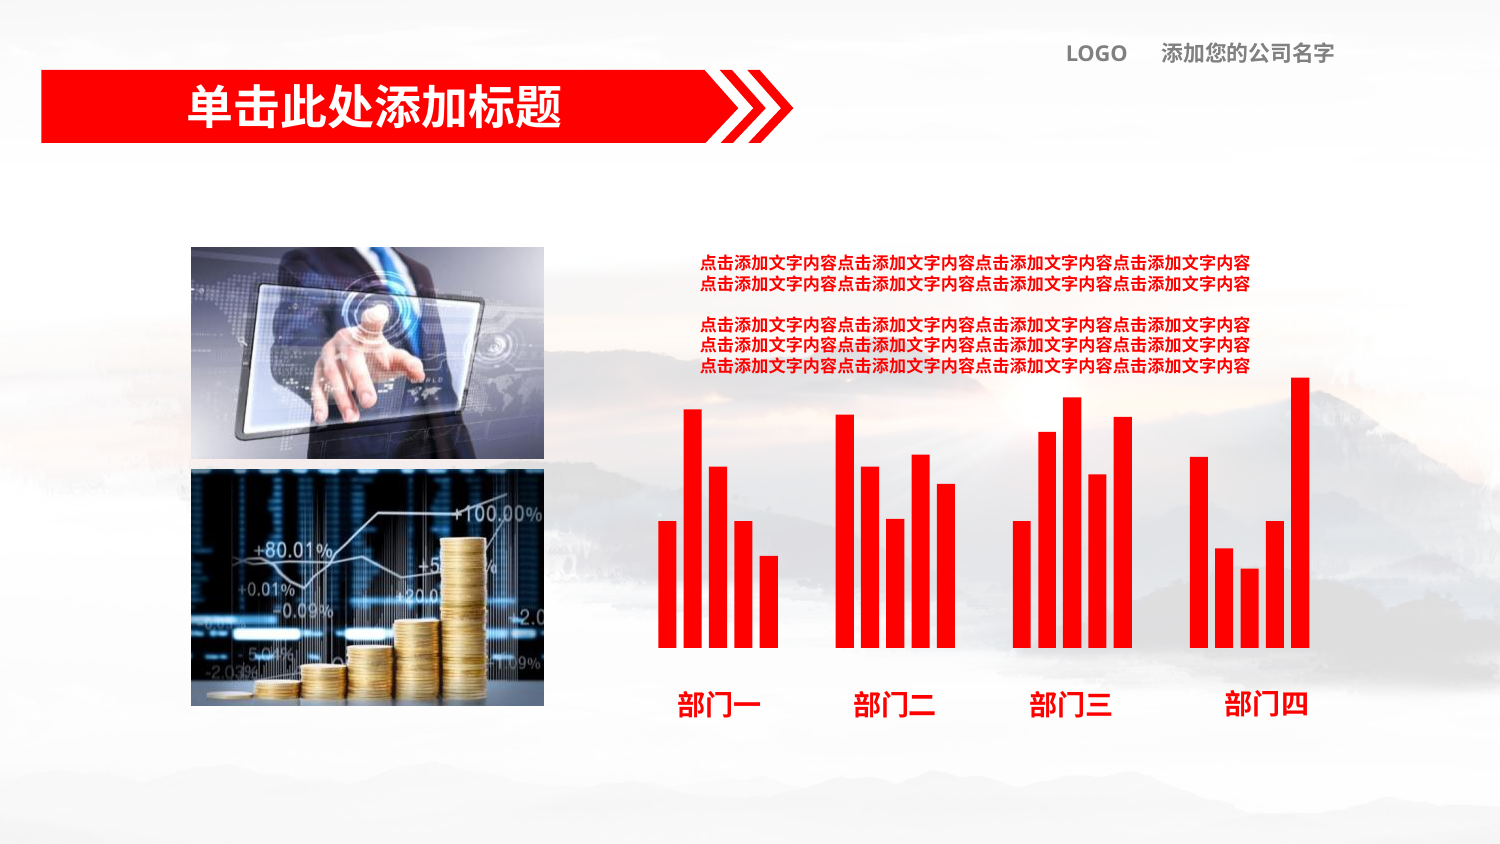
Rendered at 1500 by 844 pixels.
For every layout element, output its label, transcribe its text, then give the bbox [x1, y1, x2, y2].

text_box 部门二 [838, 680, 1015, 729]
picture [191, 468, 545, 706]
text_box 部门一 [662, 680, 838, 729]
text_box 部门四 [1210, 678, 1388, 728]
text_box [41, 69, 794, 144]
text_box 点击添加文字内容点击添加文字内容点击添加文字内容点击添加文字内容 点击添加文字内容点击添加文字内容点击添加文字内容点击添加文字内容 点击添加文字内容点击添加文字内容点击添加文字内容点击添加文字内容 点击添加文字内容点击添加文字内容点击添加文字内容点击添加文字内容 点击添加文字内容点击添加文字内容点击添加文字内容点击添加文字内容 [684, 244, 1308, 376]
text_box 部门三 [1015, 680, 1193, 729]
picture [191, 247, 545, 459]
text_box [658, 377, 1310, 649]
text_box LOGO 添加您的公司名字 [1051, 32, 1431, 74]
